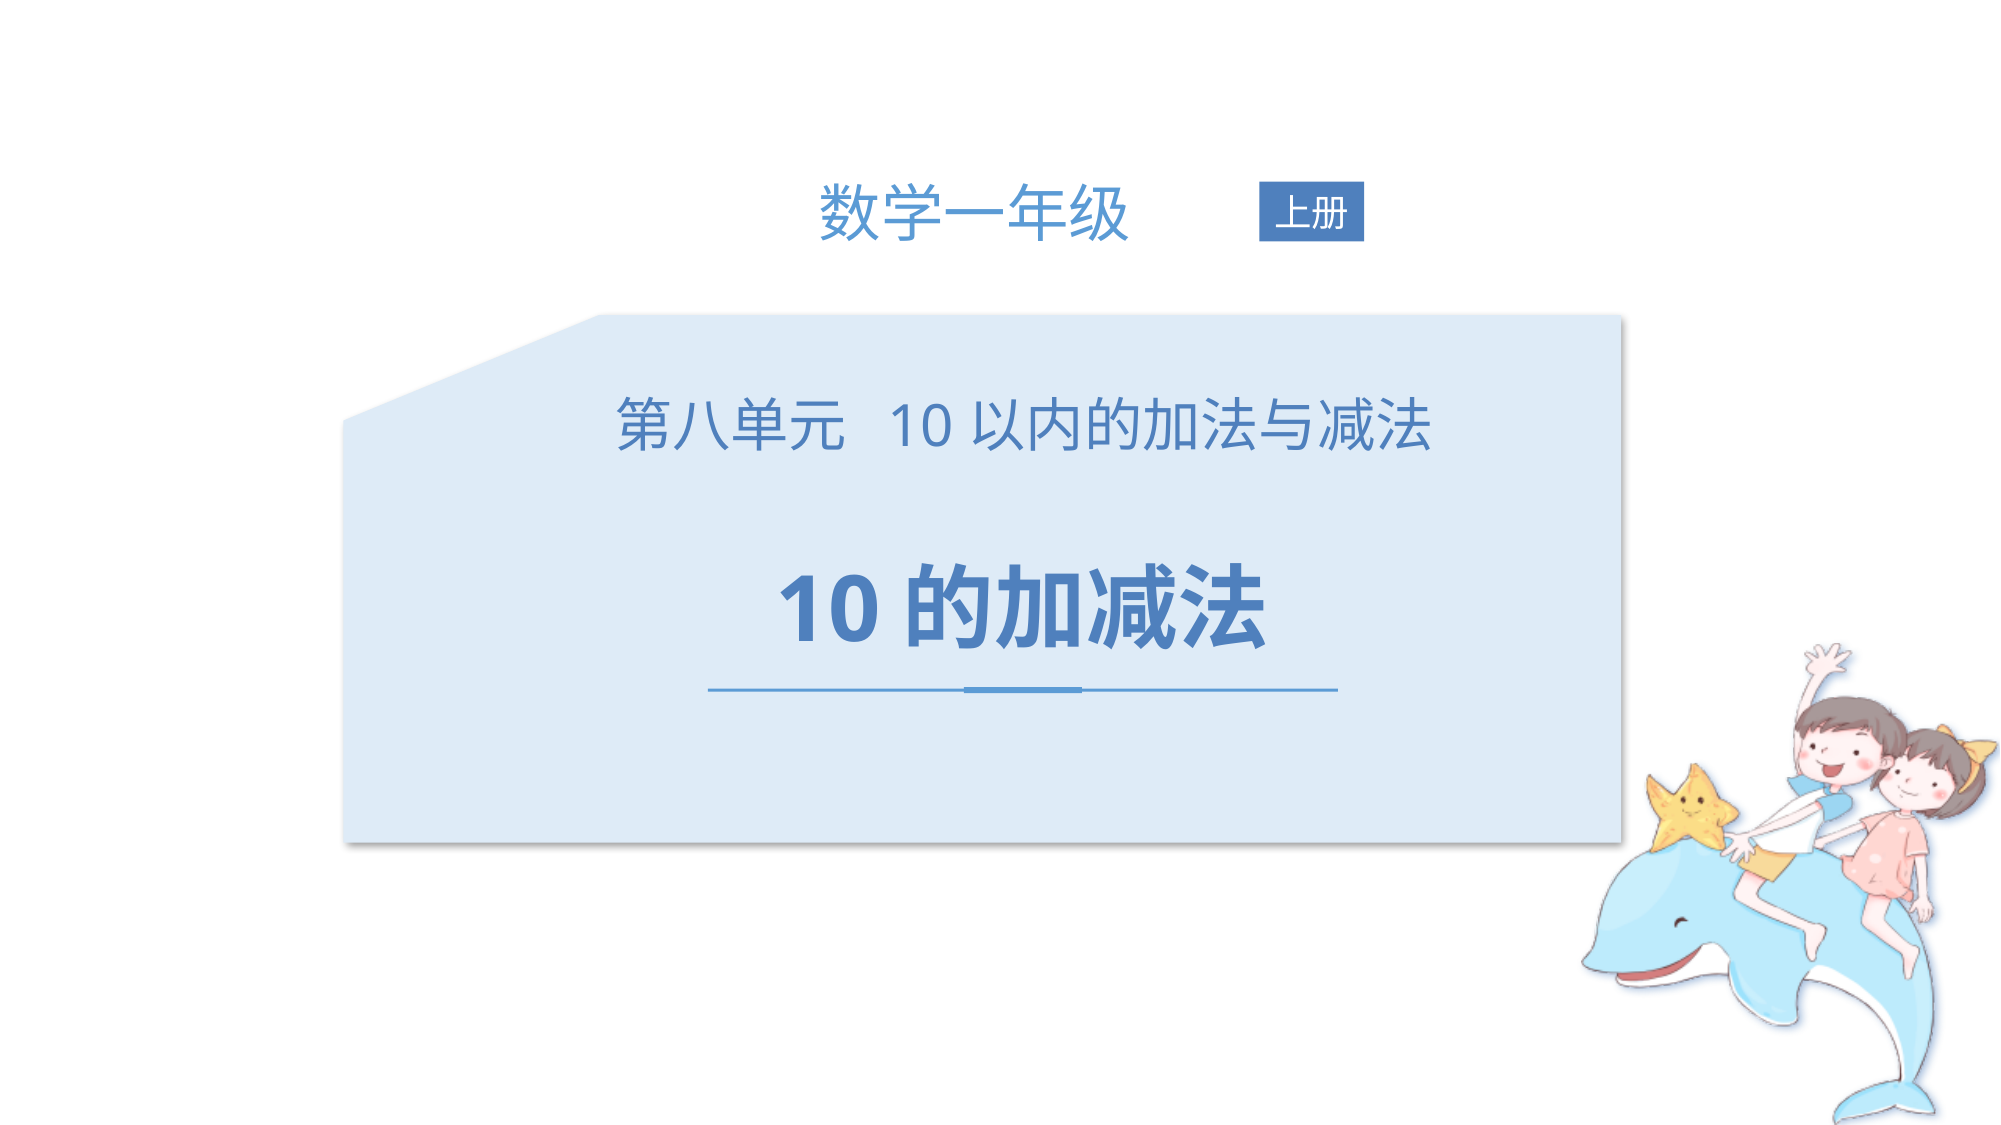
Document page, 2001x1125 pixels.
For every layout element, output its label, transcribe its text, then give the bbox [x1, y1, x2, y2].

text_box 数学一年级 [753, 167, 1211, 257]
text_box 上册 [1259, 181, 1365, 242]
text_box 第八单元 10以内的加法与减法 [599, 380, 1449, 466]
text_box [343, 315, 1622, 843]
picture [1581, 643, 2000, 1125]
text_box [707, 687, 1338, 693]
text_box 10的加减法 [761, 542, 1285, 667]
